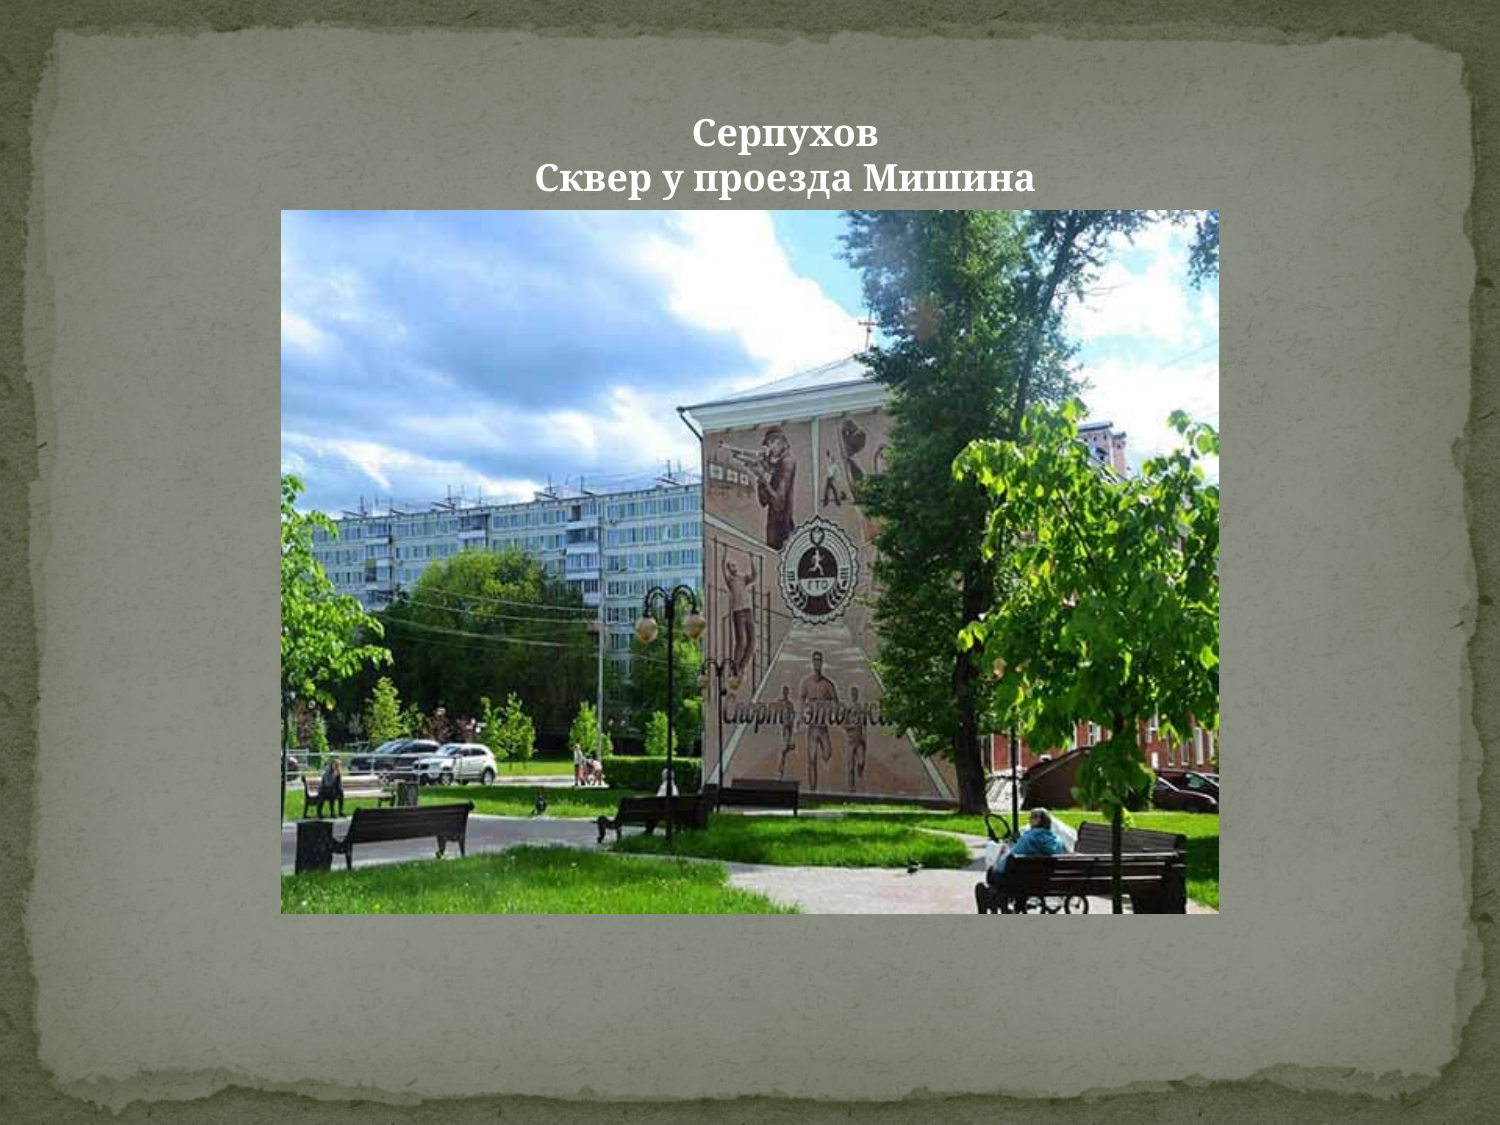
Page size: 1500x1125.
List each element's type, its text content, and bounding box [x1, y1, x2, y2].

picture [281, 210, 1219, 914]
text_box Серпухов Сквер у проезда Мишина [395, 101, 1176, 200]
